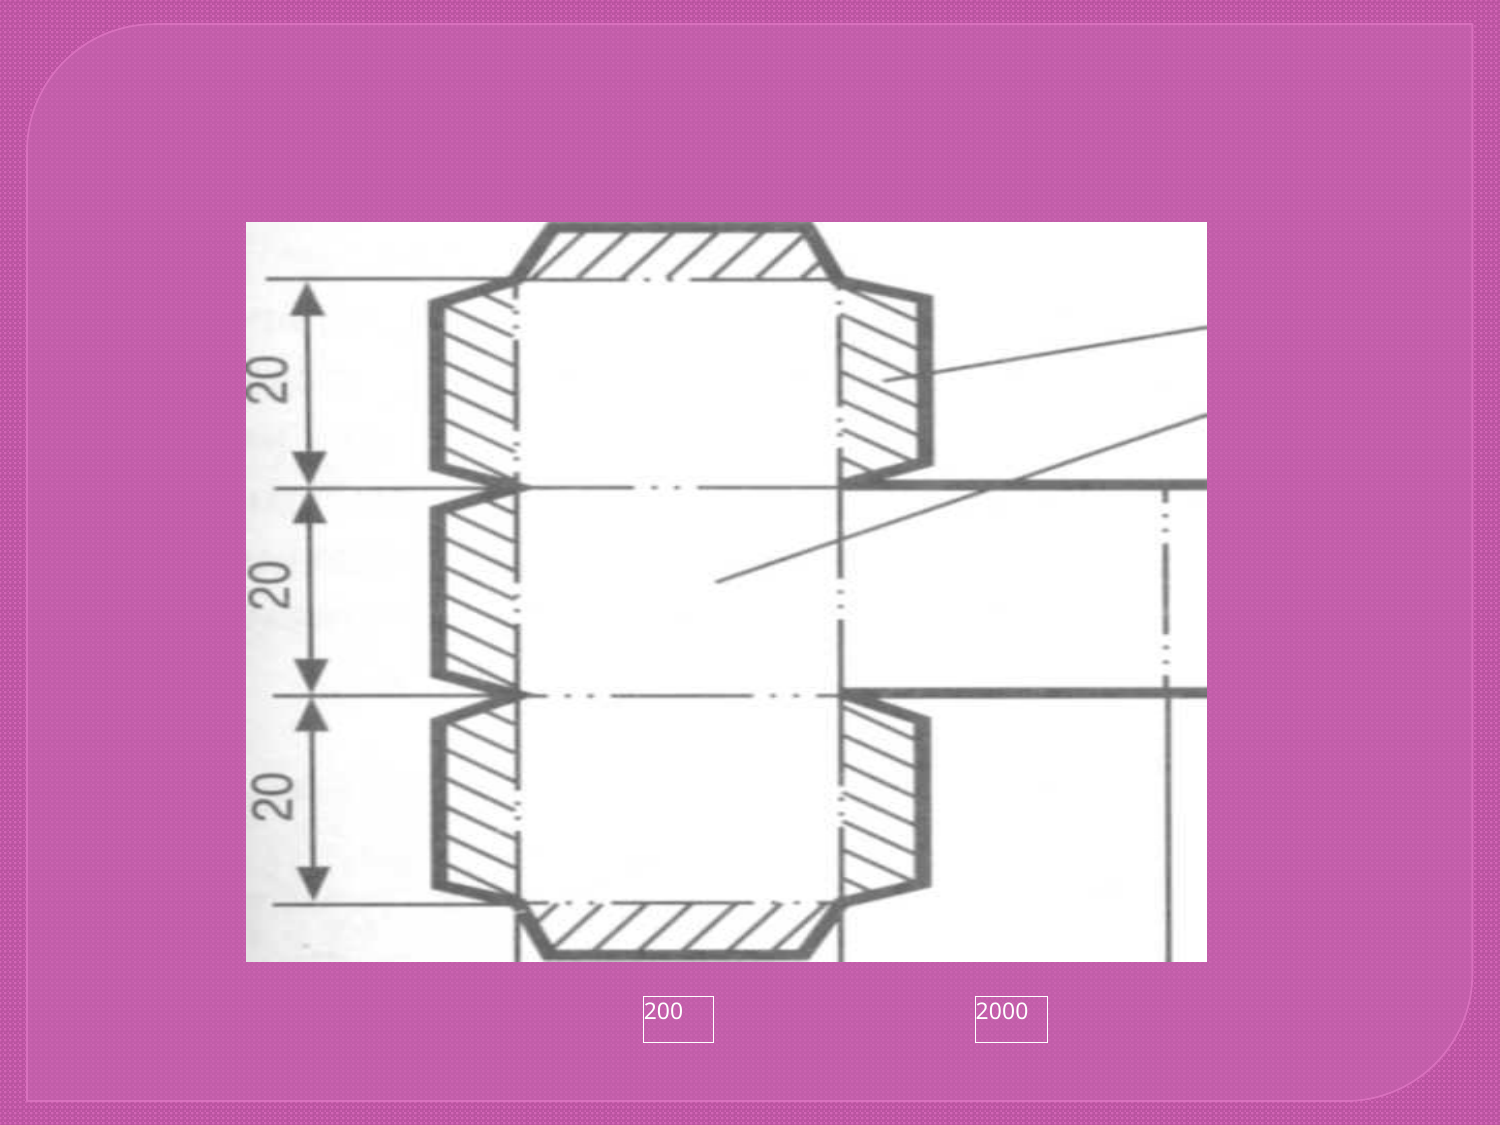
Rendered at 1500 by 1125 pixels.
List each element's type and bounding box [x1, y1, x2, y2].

text_box [245, 222, 1208, 1044]
